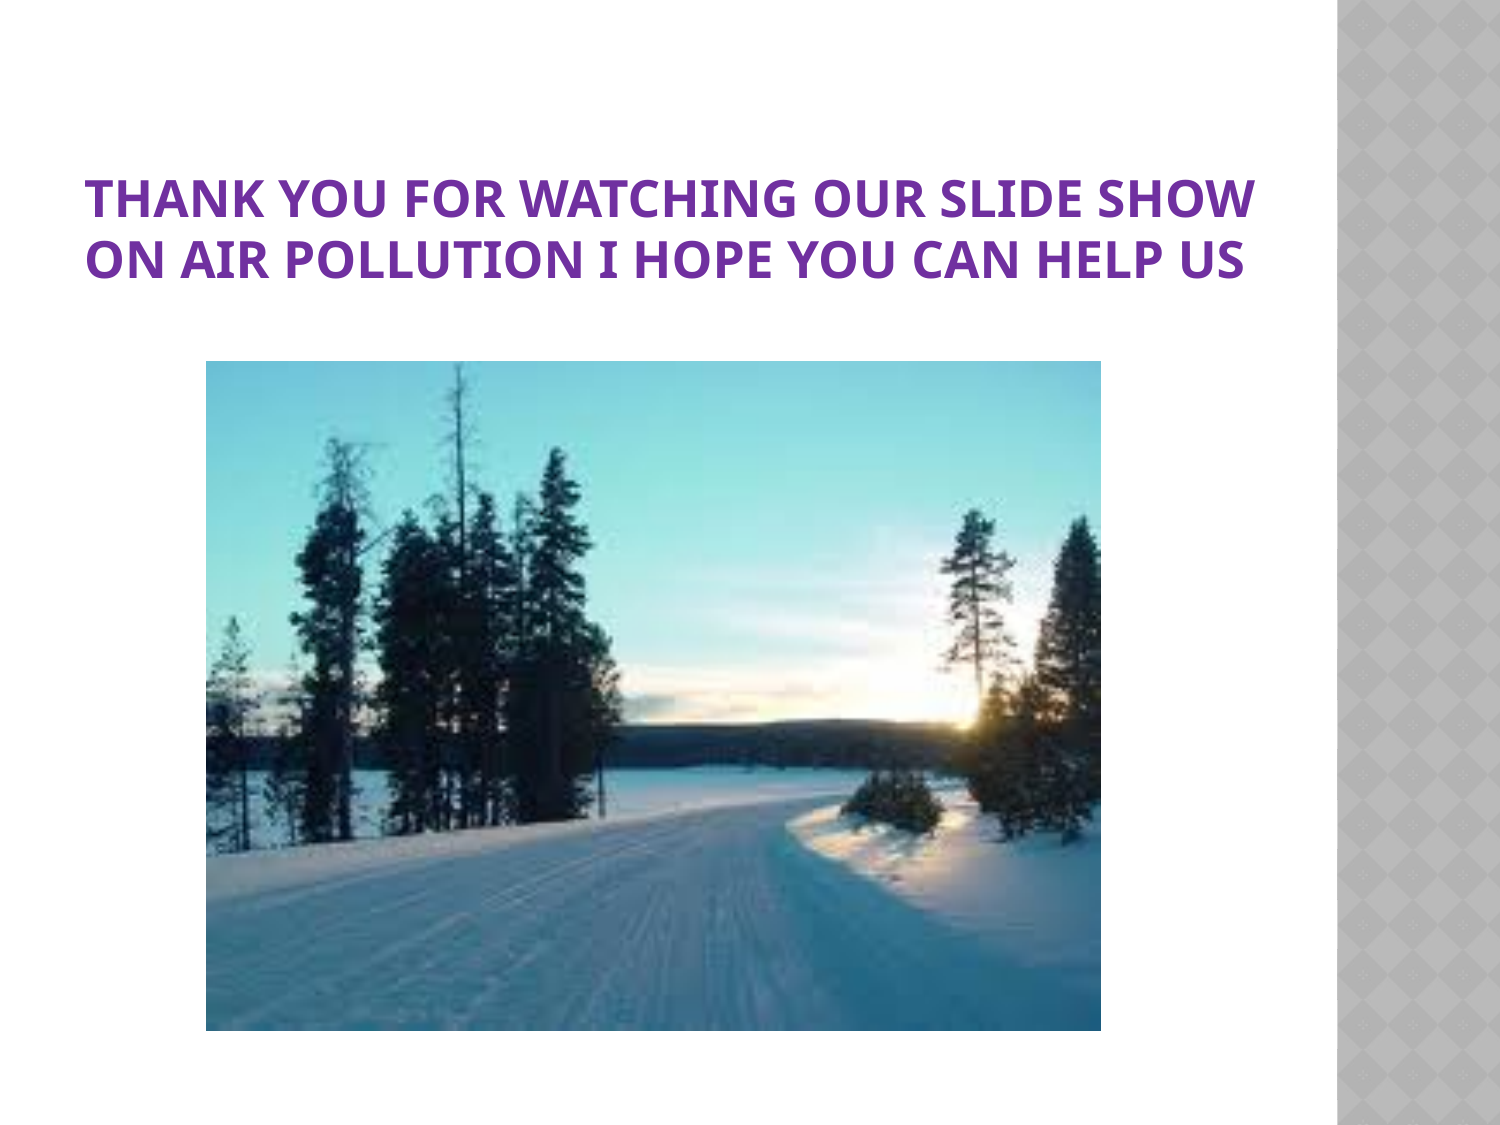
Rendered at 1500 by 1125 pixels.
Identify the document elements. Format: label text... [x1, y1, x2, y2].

picture [206, 361, 1101, 1032]
title Thank you for watching our slide show on air pollution i hope you can help us [76, 101, 1265, 290]
